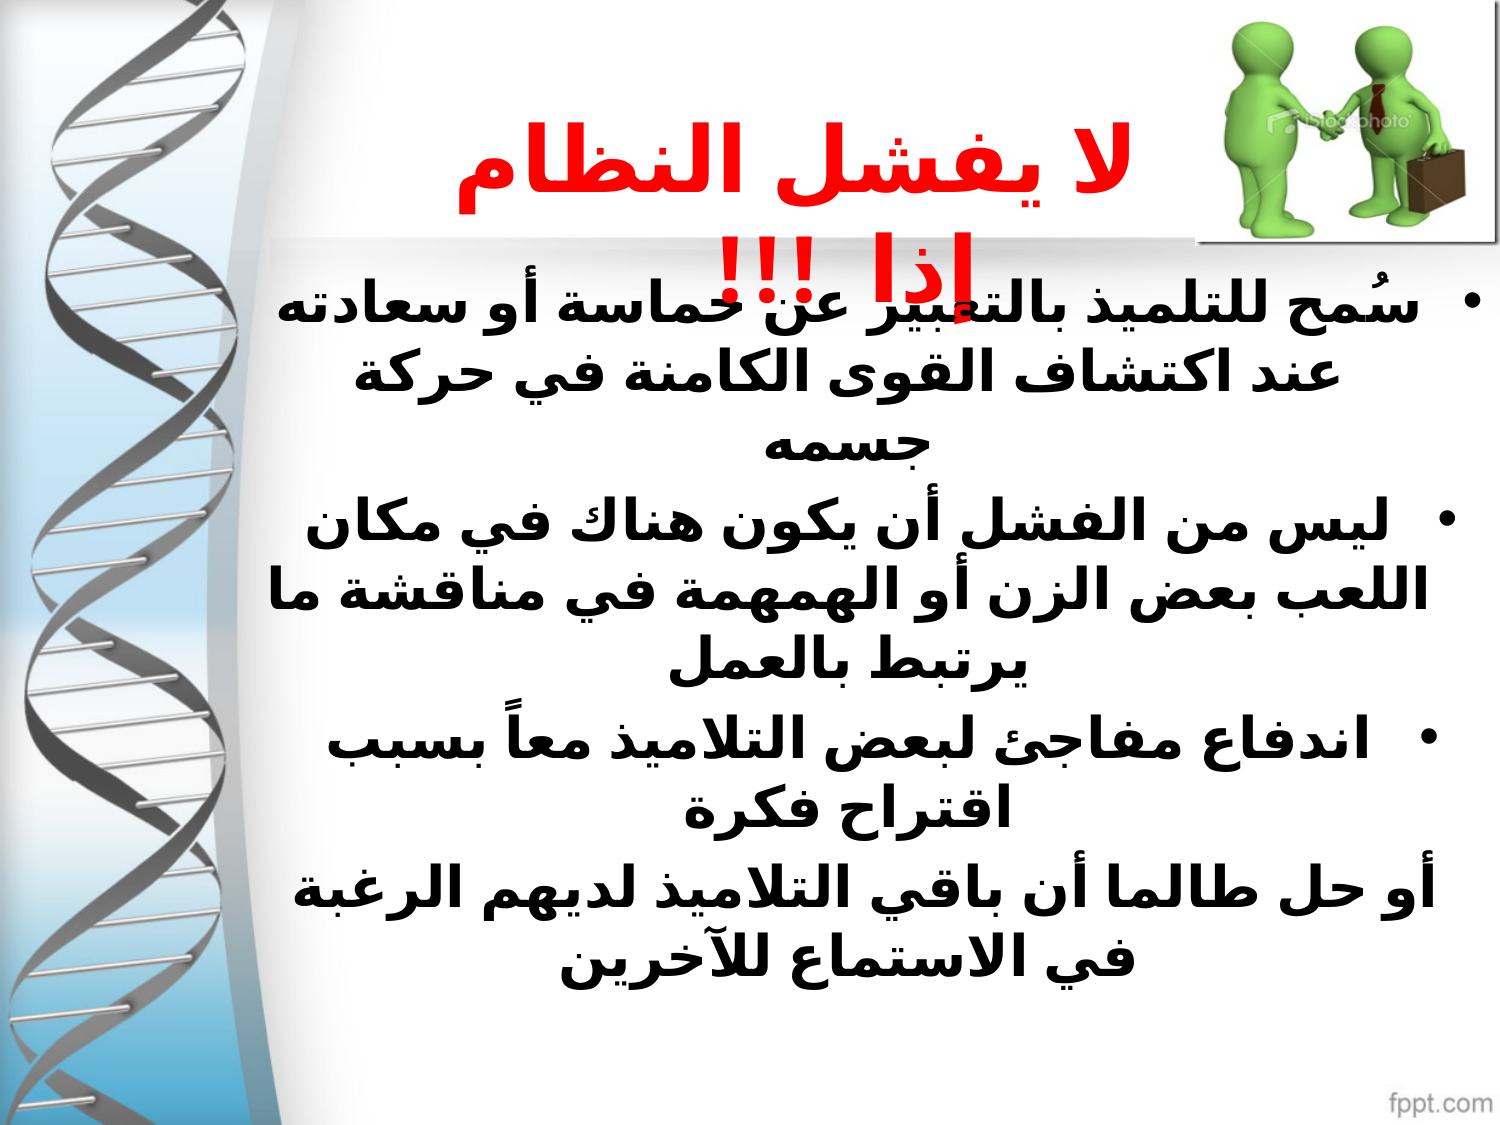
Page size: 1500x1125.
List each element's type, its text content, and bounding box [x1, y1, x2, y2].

list سُمح للتلميذ بالتعبير عن حماسة أو سعادته عند اكتشاف القوى الكامنة في حركة جسمه ليس من الفشل أن يكون هناك في مكان اللعب بعض الزن أو الهمهمة في مناقشة ما يرتبط بالعمل اندفاع مفاجئ لبعض التلاميذ معاً بسبب اقتراح فكرة أو حل طالما أن باقي التلاميذ لديهم الرغبة في الاستماع للآخرين [246, 257, 1500, 1001]
picture [1195, 0, 1500, 247]
text_box لا يفشل النظام إذا !!! [433, 93, 1161, 329]
